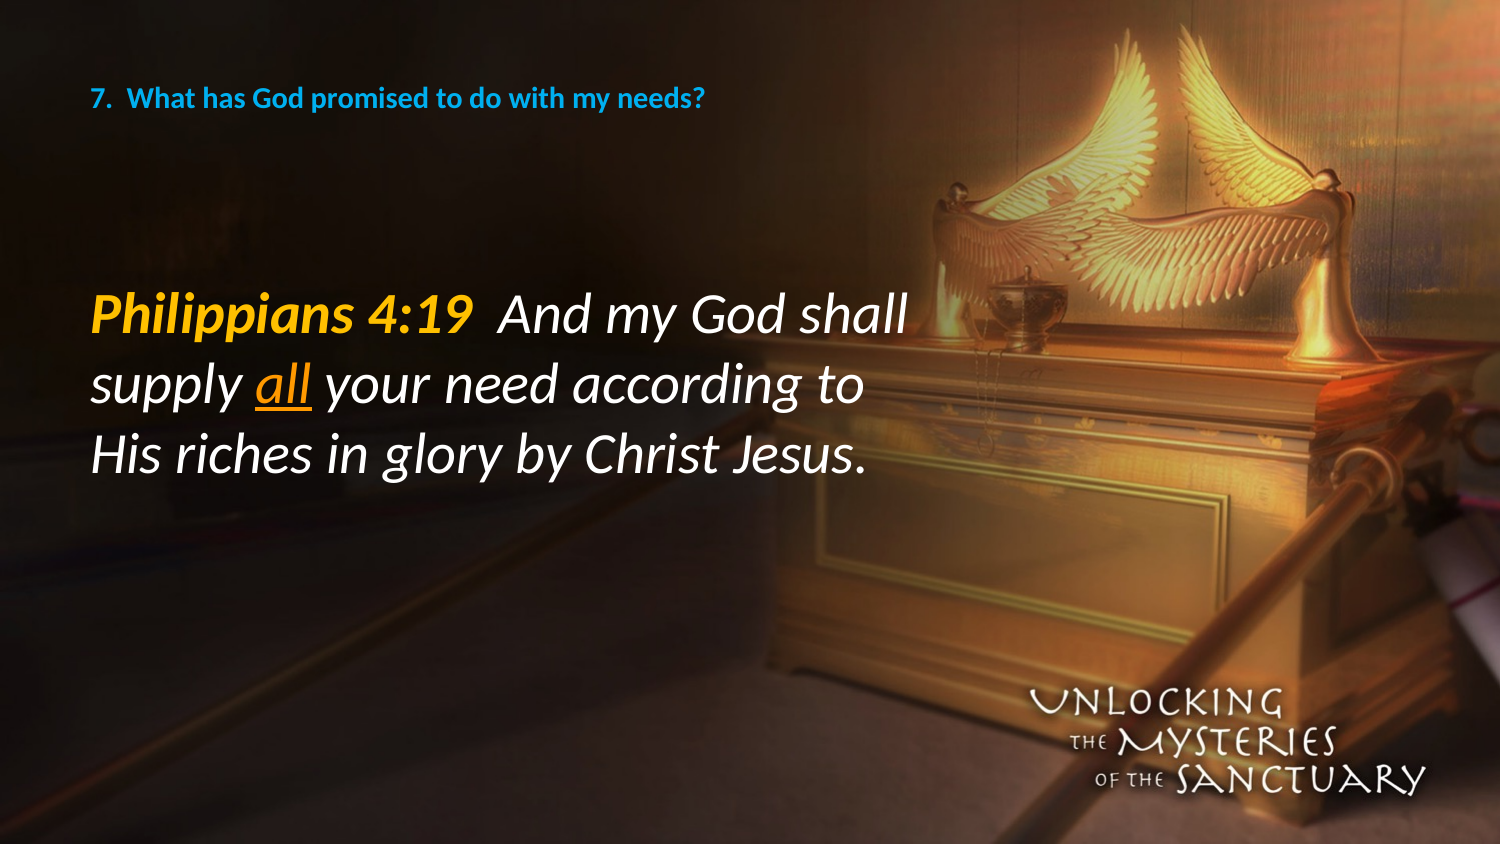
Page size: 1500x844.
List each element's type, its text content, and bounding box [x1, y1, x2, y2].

title 7. What has God promised to do with my needs? [75, 33, 1425, 175]
list Philippians 4:19 And my God shall supply all your need according to His riches in glory by Christ Jesus. [75, 267, 945, 754]
picture [0, 0, 1500, 844]
